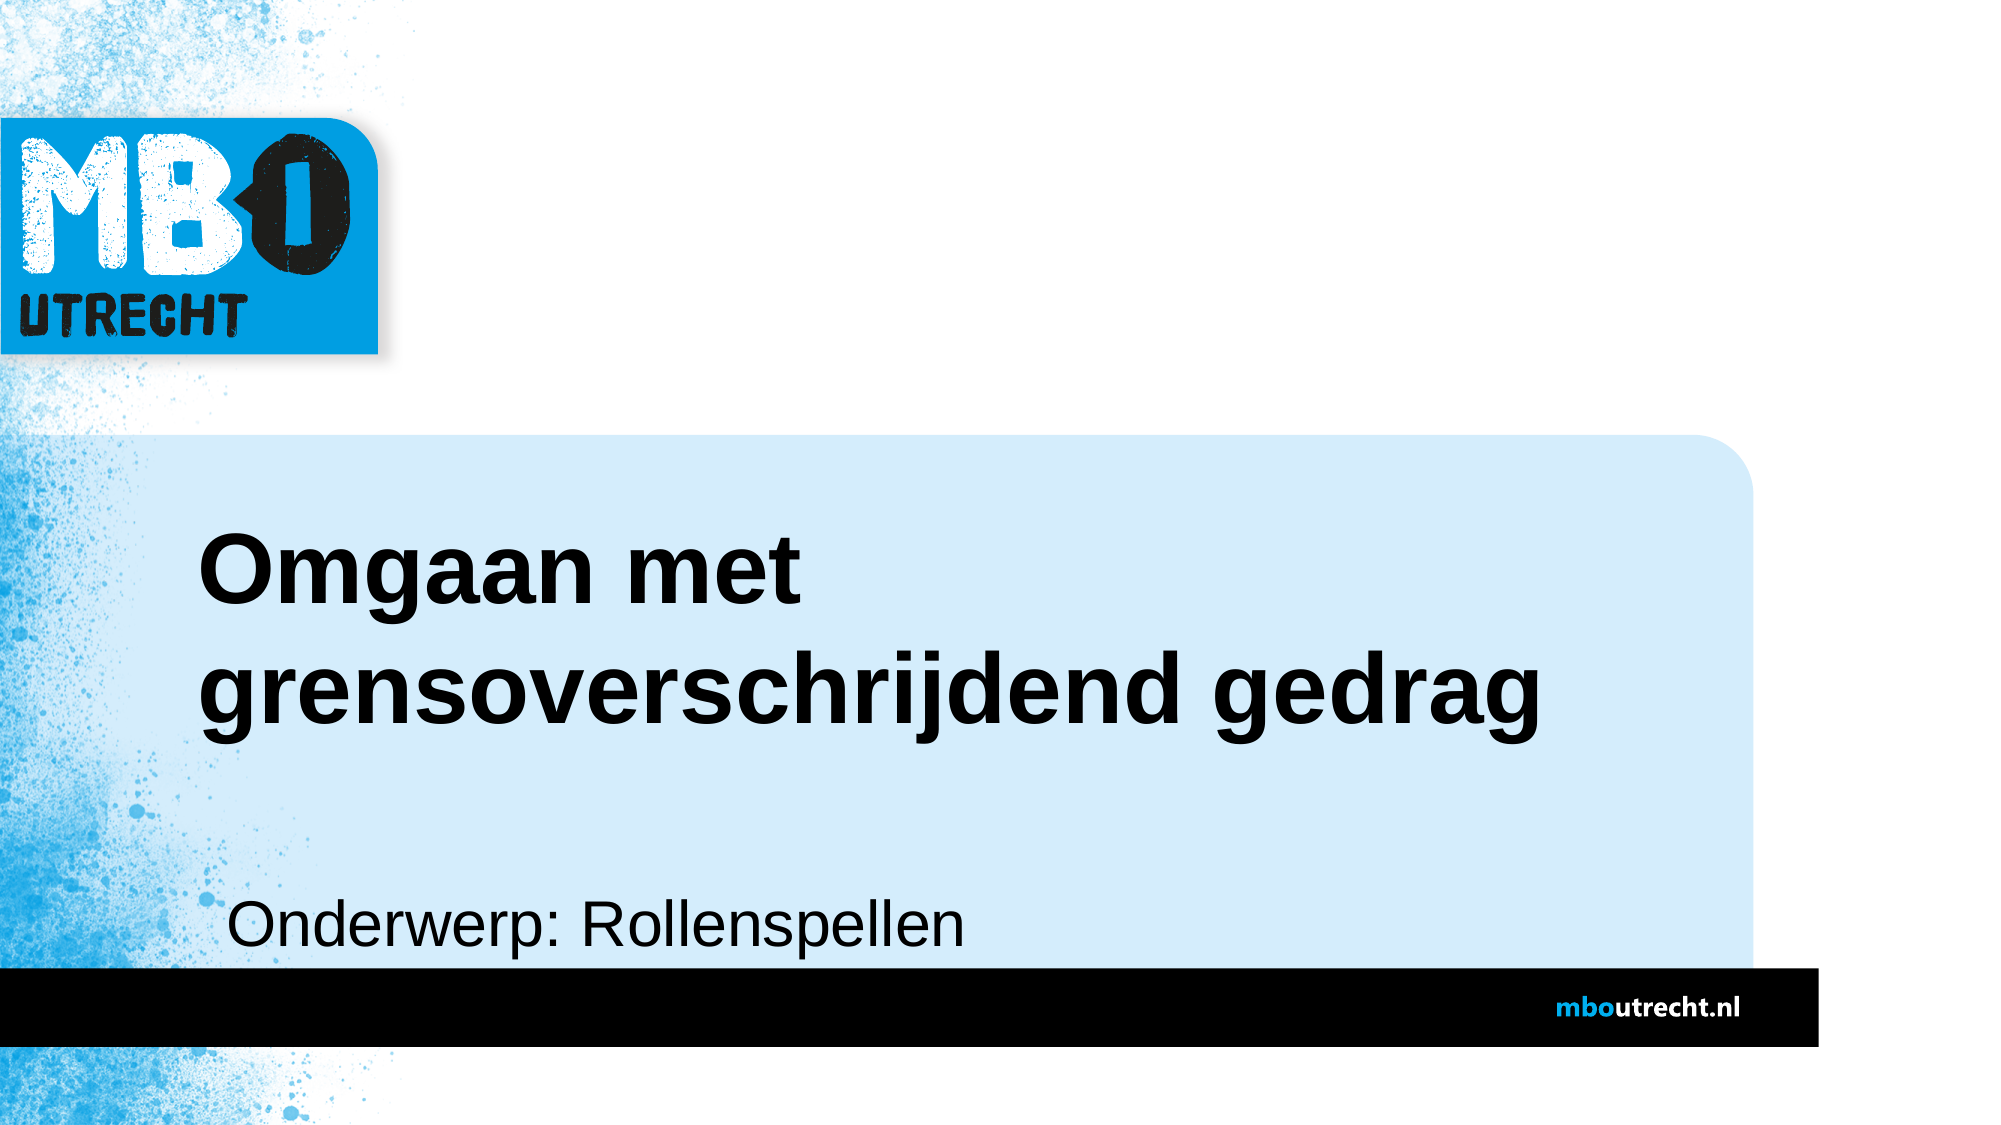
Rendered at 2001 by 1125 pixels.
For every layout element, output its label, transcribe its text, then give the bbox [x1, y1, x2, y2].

picture [0, 0, 415, 968]
picture [0, 1047, 415, 1125]
subtitle Onderwerp: Rollenspellen [225, 881, 1727, 974]
title Omgaan met grensoverschrijdend gedrag [197, 503, 1699, 792]
